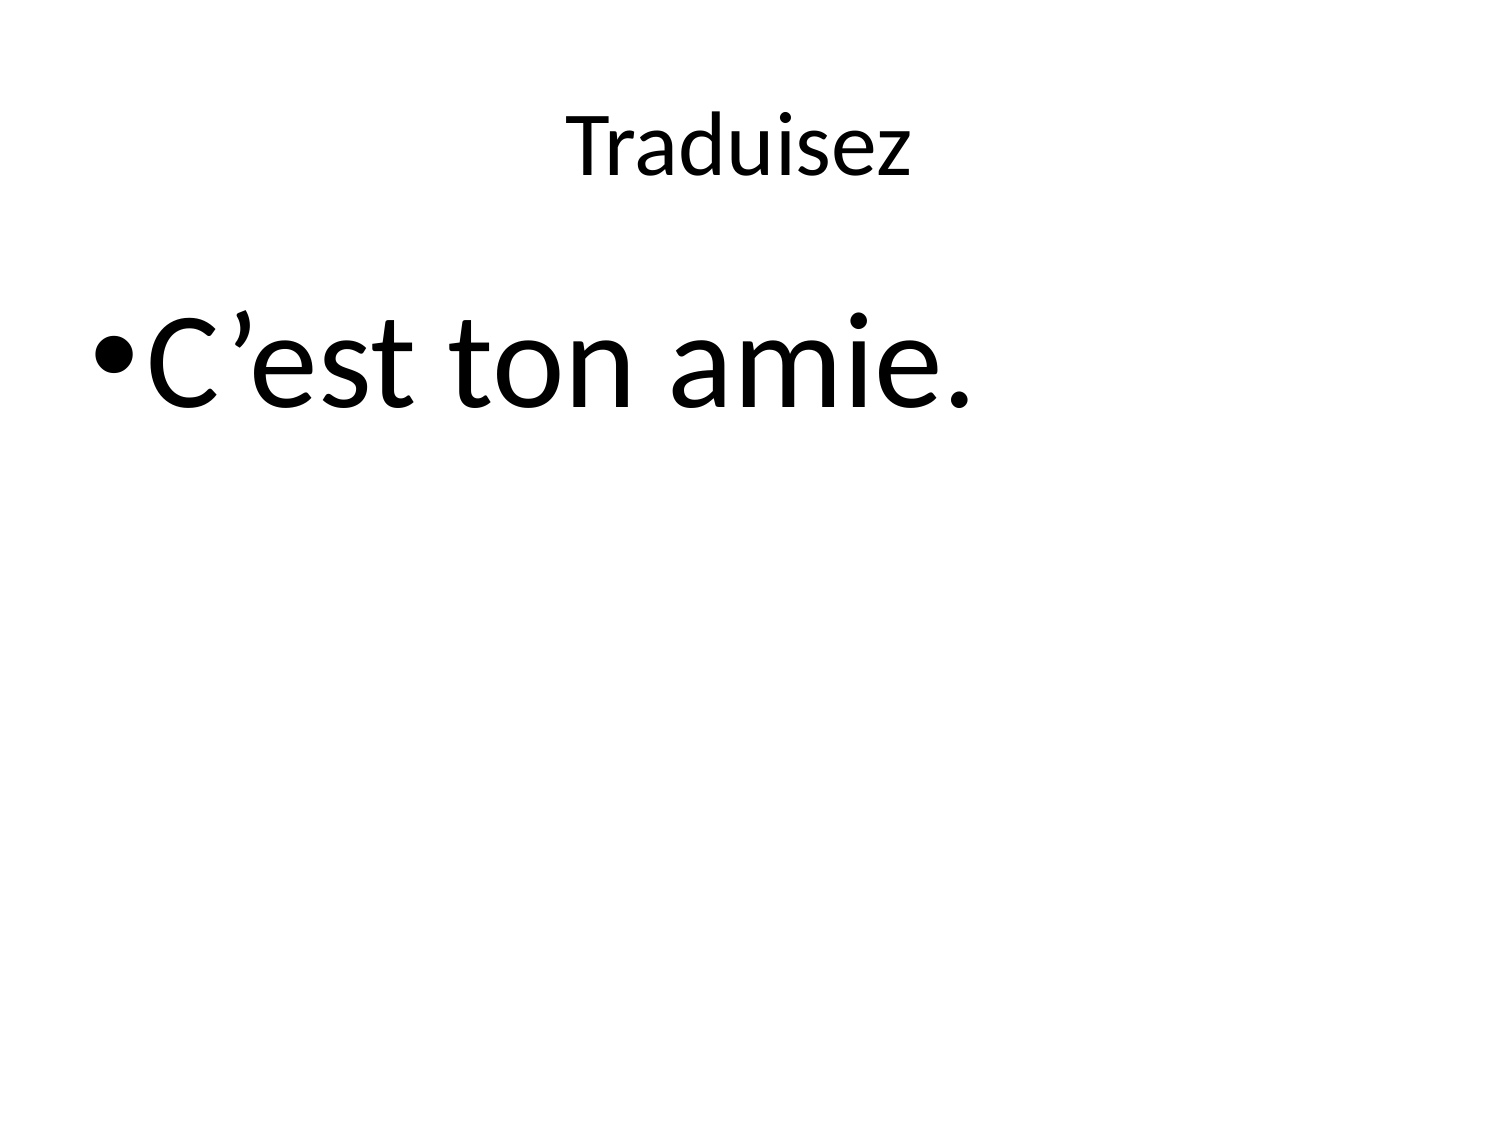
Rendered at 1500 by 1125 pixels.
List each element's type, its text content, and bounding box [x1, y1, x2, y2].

list C’est ton amie. [75, 262, 1425, 1005]
title Traduisez [75, 45, 1425, 233]
